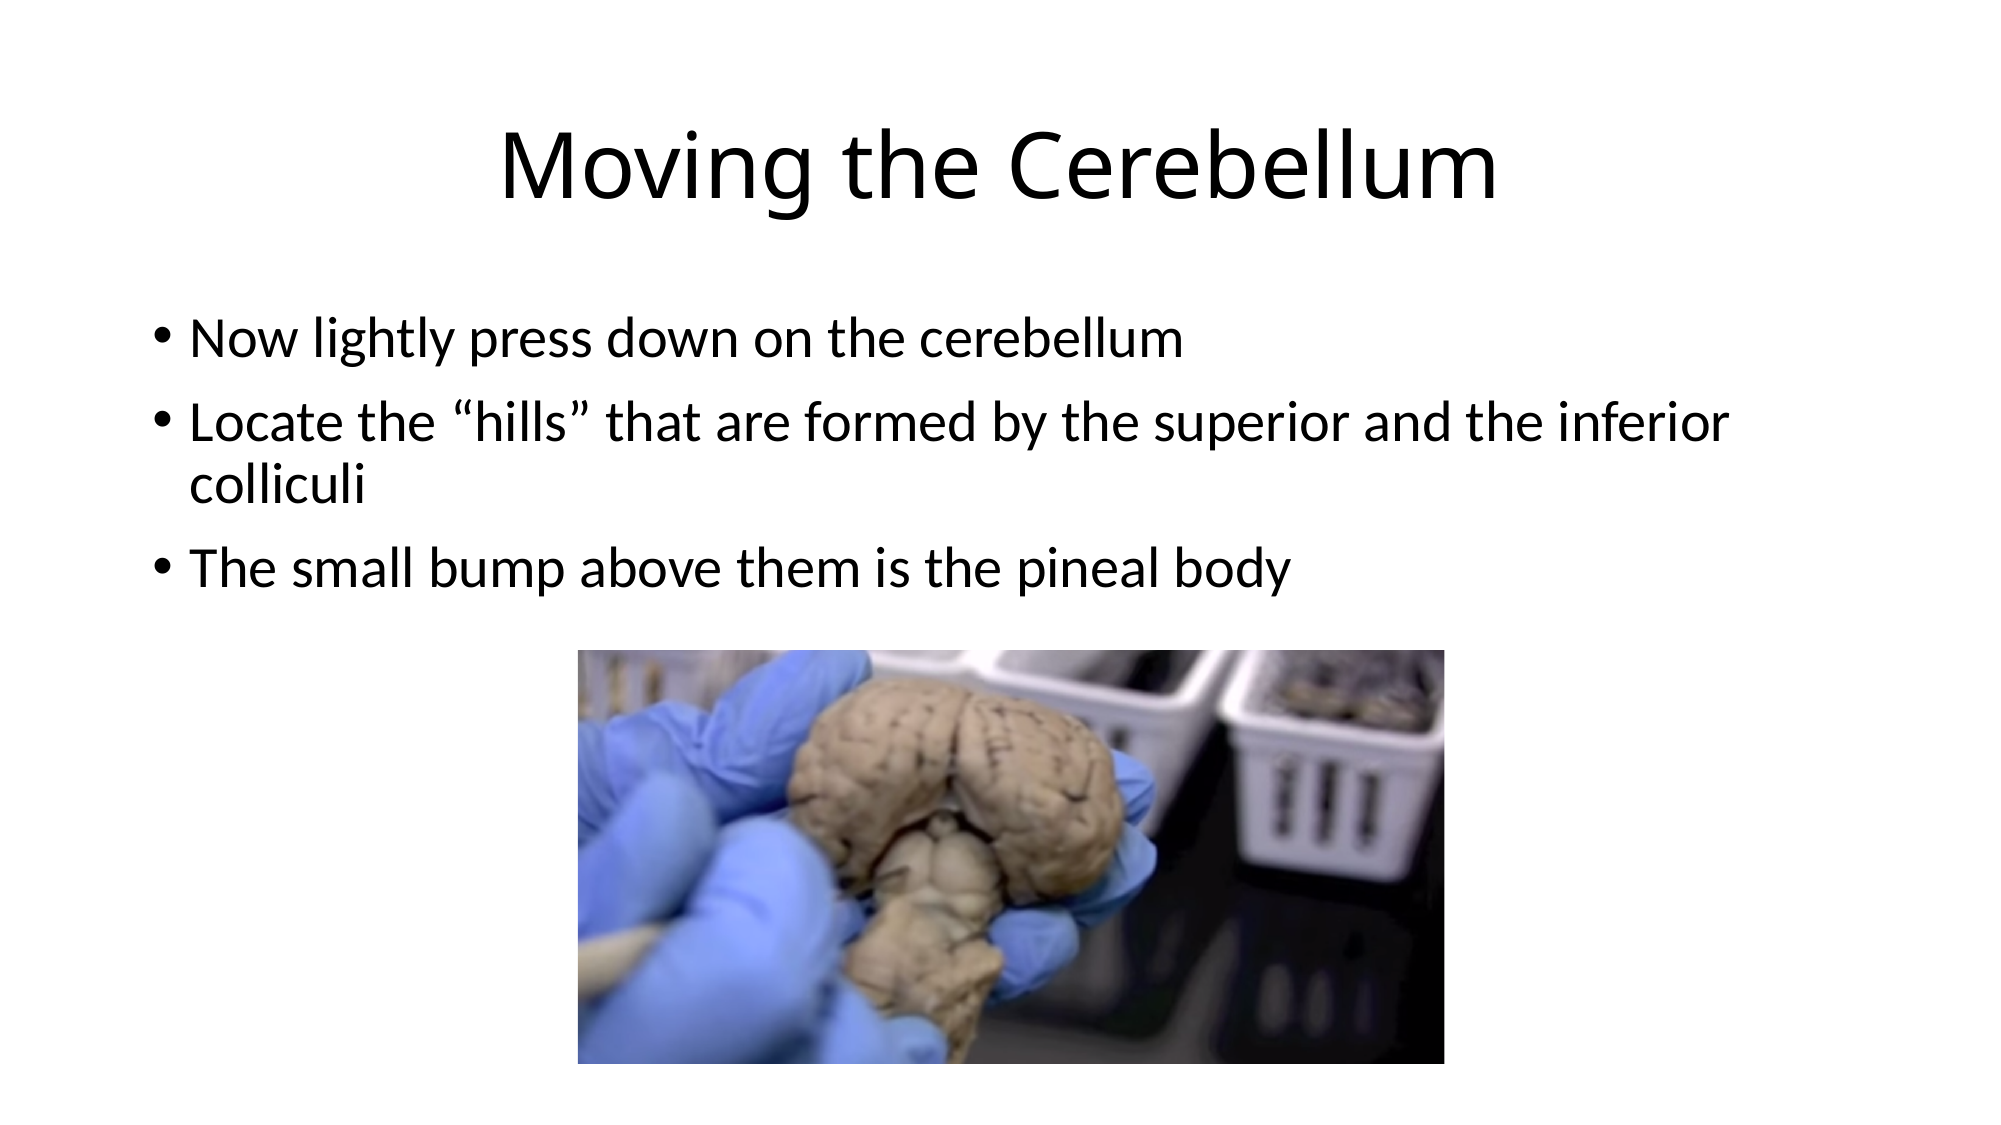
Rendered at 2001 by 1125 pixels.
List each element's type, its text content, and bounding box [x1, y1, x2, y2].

title Moving the Cerebellum [137, 59, 1863, 278]
picture [577, 650, 1445, 1064]
list Now lightly press down on the cerebellum Locate the “hills” that are formed by the superior and the inferior colliculi The small bump above them is the pineal body [137, 299, 1863, 628]
